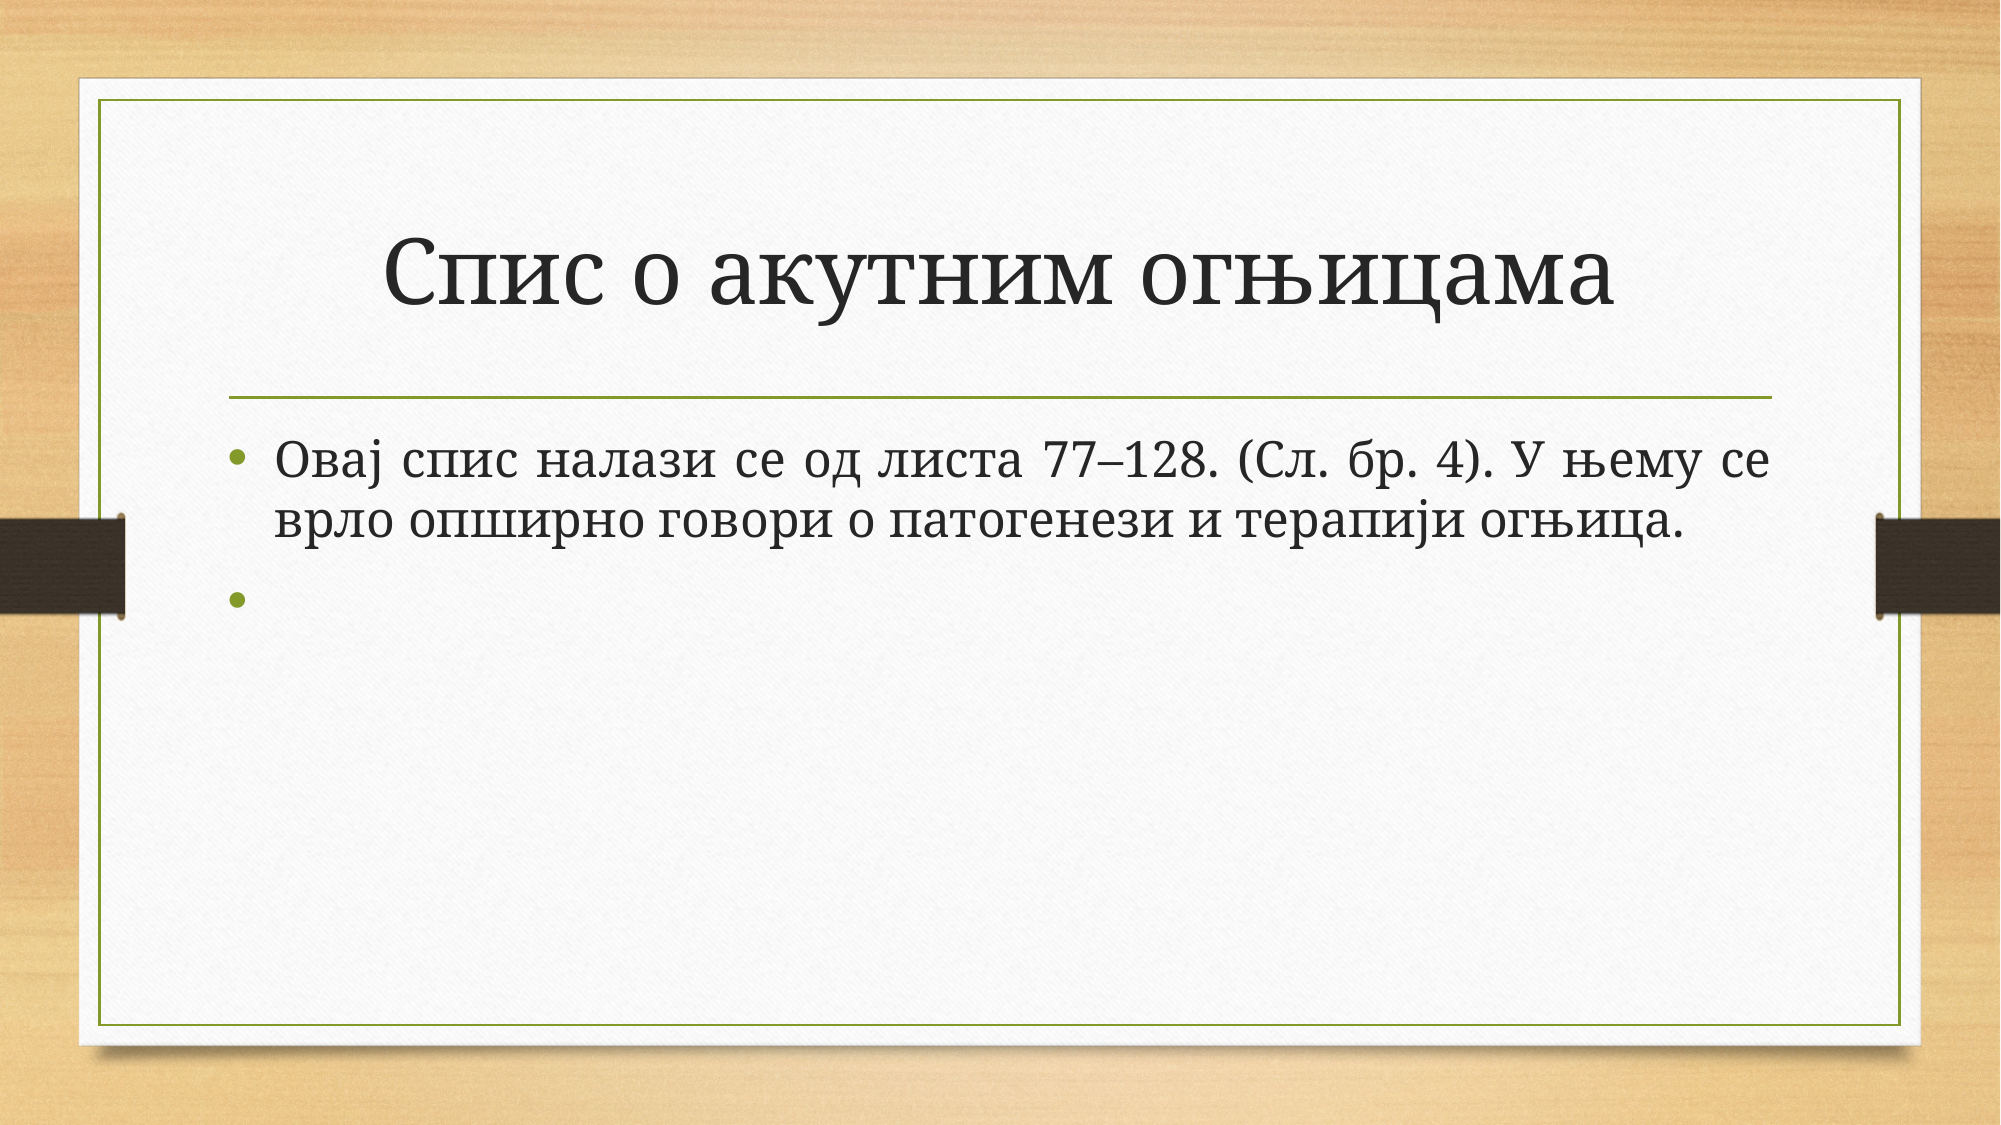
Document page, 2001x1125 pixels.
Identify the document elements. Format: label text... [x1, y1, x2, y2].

list Овај спис налази се од листа 77–128. (Сл. бр. 4). У њему се врло опширно говори о патогенези и терапији огњица. [212, 419, 1788, 964]
title Спис о акутним огњицама [212, 161, 1788, 375]
picture [0, 0, 2001, 1125]
